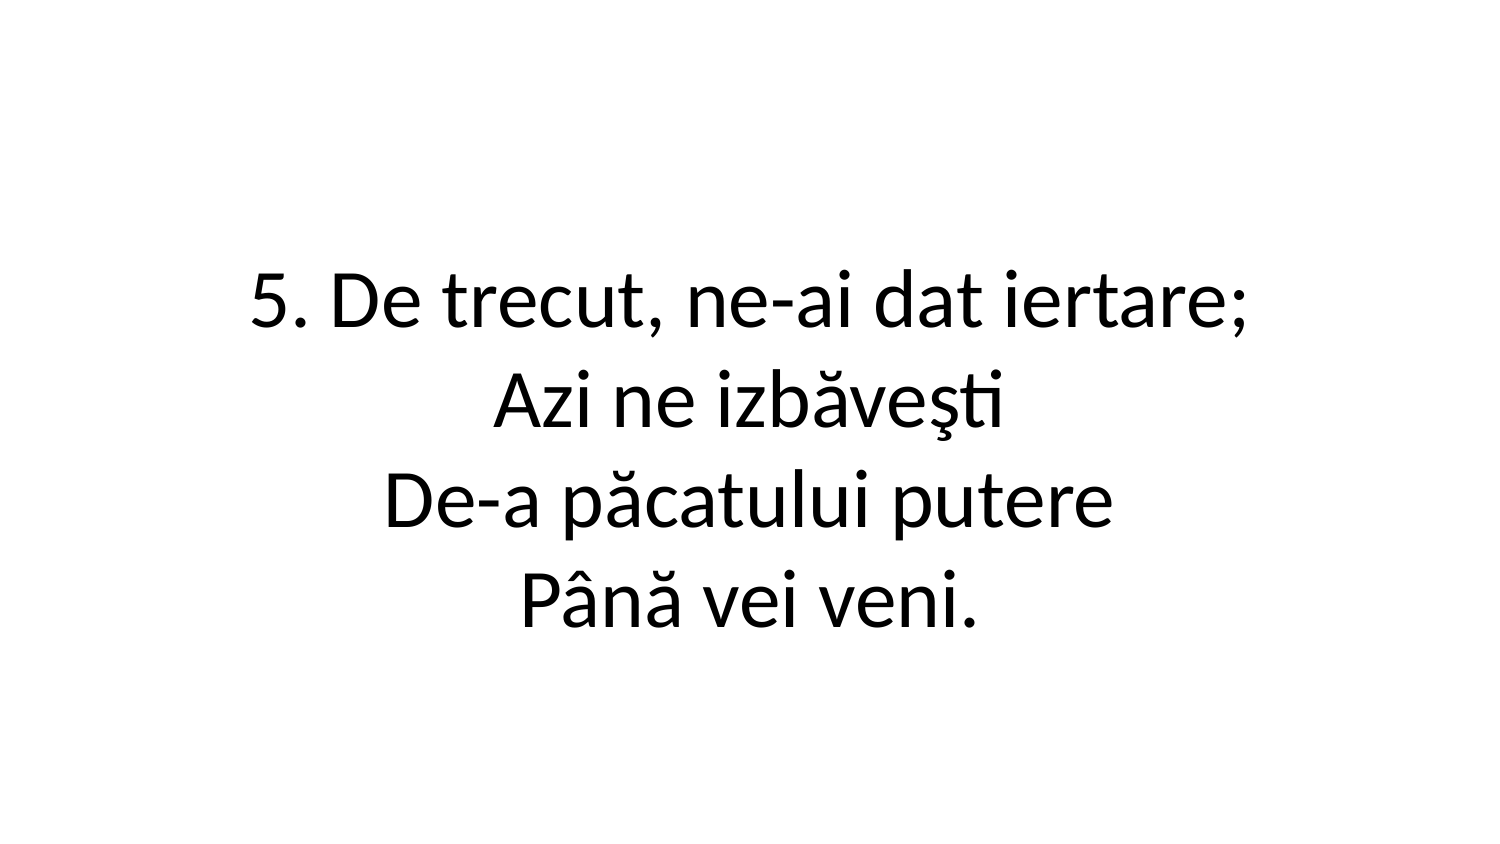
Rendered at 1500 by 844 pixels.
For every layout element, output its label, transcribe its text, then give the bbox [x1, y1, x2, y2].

text_box 5. De trecut, ne-ai dat iertare; Azi ne izbăveşti De-a păcatului putere Până vei veni. [233, 192, 1267, 652]
